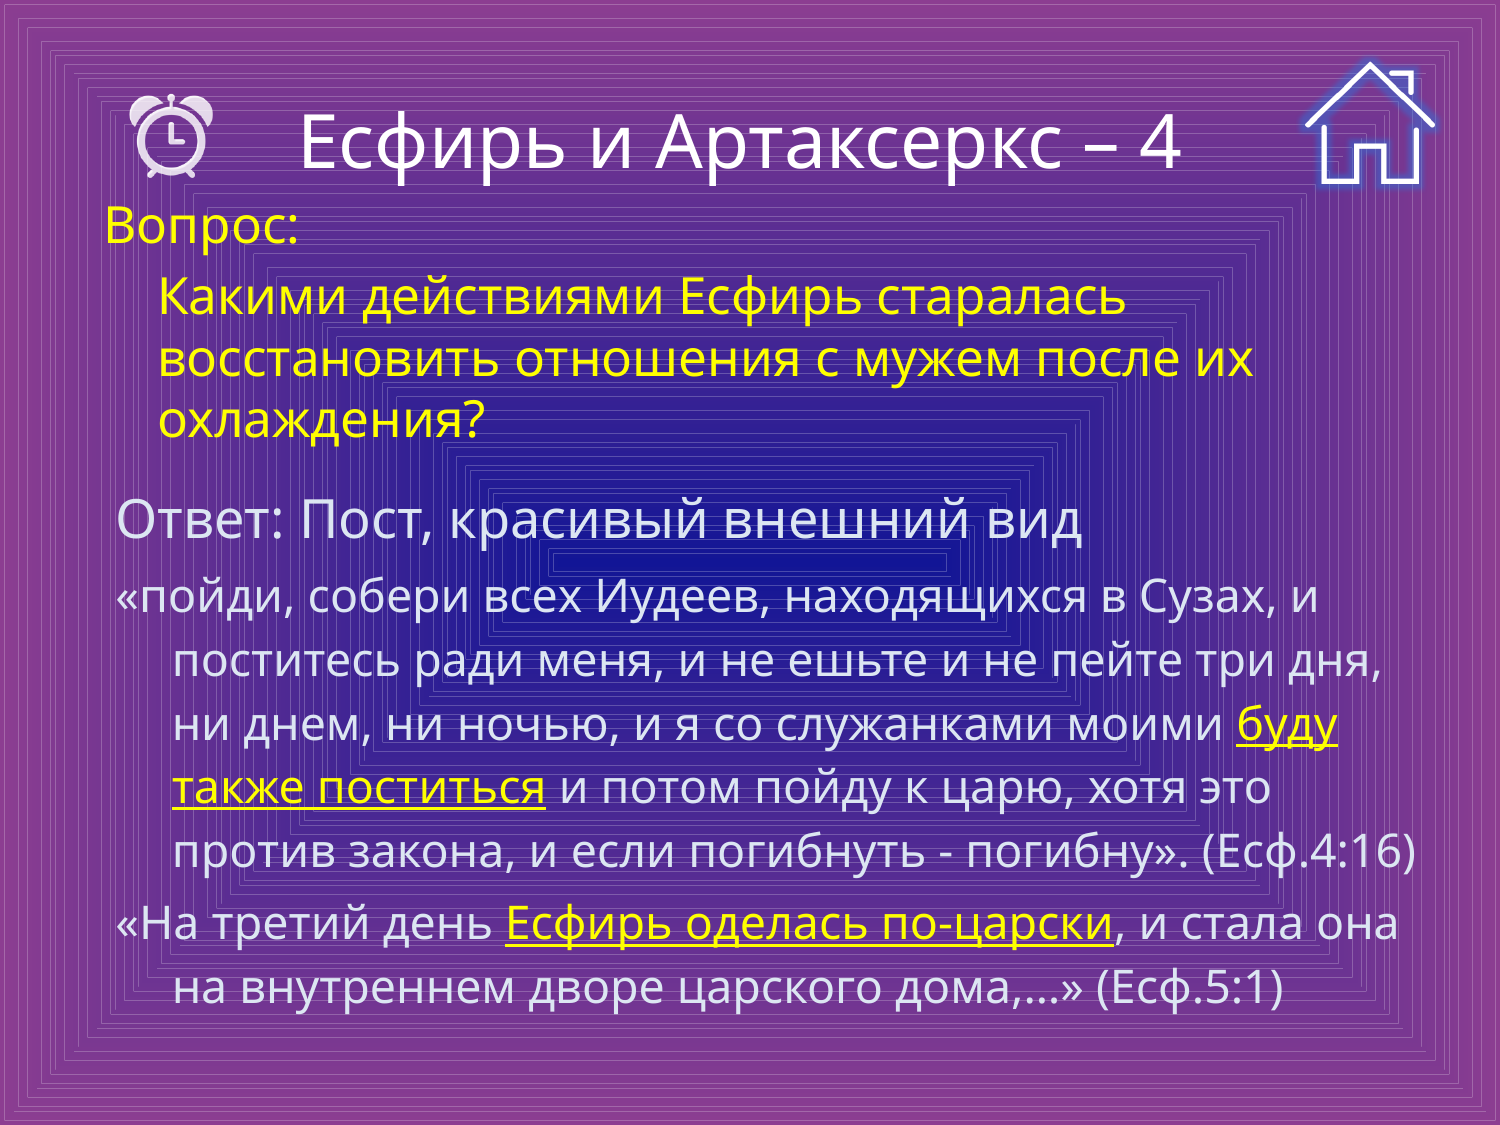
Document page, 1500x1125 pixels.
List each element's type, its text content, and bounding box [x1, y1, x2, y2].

list Ответ: Пост, красивый внешний вид «пойди, собери всех Иудеев, находящихся в Сузах, и поститесь ради меня, и не ешьте и не пейте три дня, ни днем, ни ночью, и я со служанками моими буду также поститься и потом пойду к царю, хотя это против закона, и если погибнуть - погибну». (Есф.4:16) «На третий день Есфирь оделась по-царски, и стала она на внутреннем дворе царского дома,…» (Есф.5:1) [100, 468, 1437, 1047]
picture [1304, 54, 1435, 184]
list Вопрос: Какими действиями Есфирь старалась восстановить отношения с мужем после их охлаждения? [88, 184, 1437, 457]
title Есфирь и Артаксеркс – 4 [75, 45, 1425, 233]
picture [123, 89, 219, 185]
